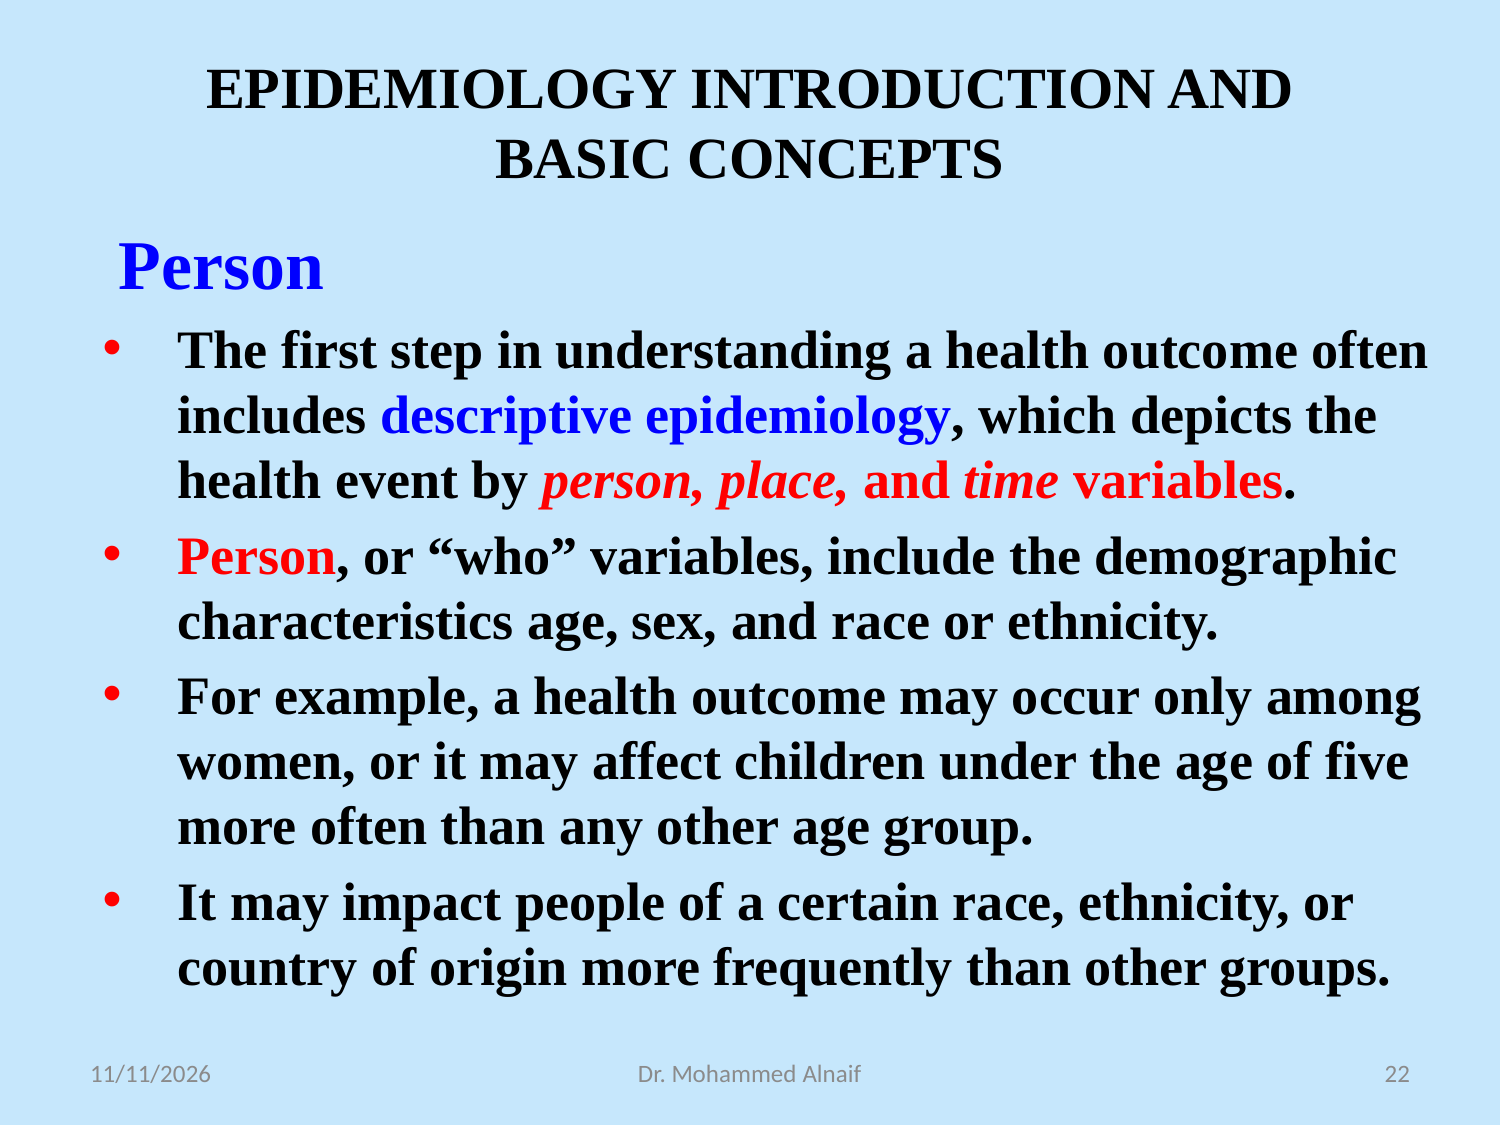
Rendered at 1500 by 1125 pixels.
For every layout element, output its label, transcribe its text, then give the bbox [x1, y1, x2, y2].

footer Dr. Mohammed Alnaif [512, 1042, 988, 1103]
title EPIDEMIOLOGY INTRODUCTION AND BASIC CONCEPTS [112, 66, 1388, 175]
subtitle Person The first step in understanding a health outcome often includes descriptive epidemiology, which depicts the health event by person, place, and time variables. Person, or “who” variables, include the demographic characteristics age, sex, and race or ethnicity. For example, a health outcome may occur only among women, or it may affect children under the age of five more often than any other age group. It may impact people of a certain race, ethnicity, or country of origin more frequently than other groups. [87, 212, 1450, 1025]
slide_number 22 [1074, 1042, 1425, 1103]
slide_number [75, 1042, 425, 1103]
